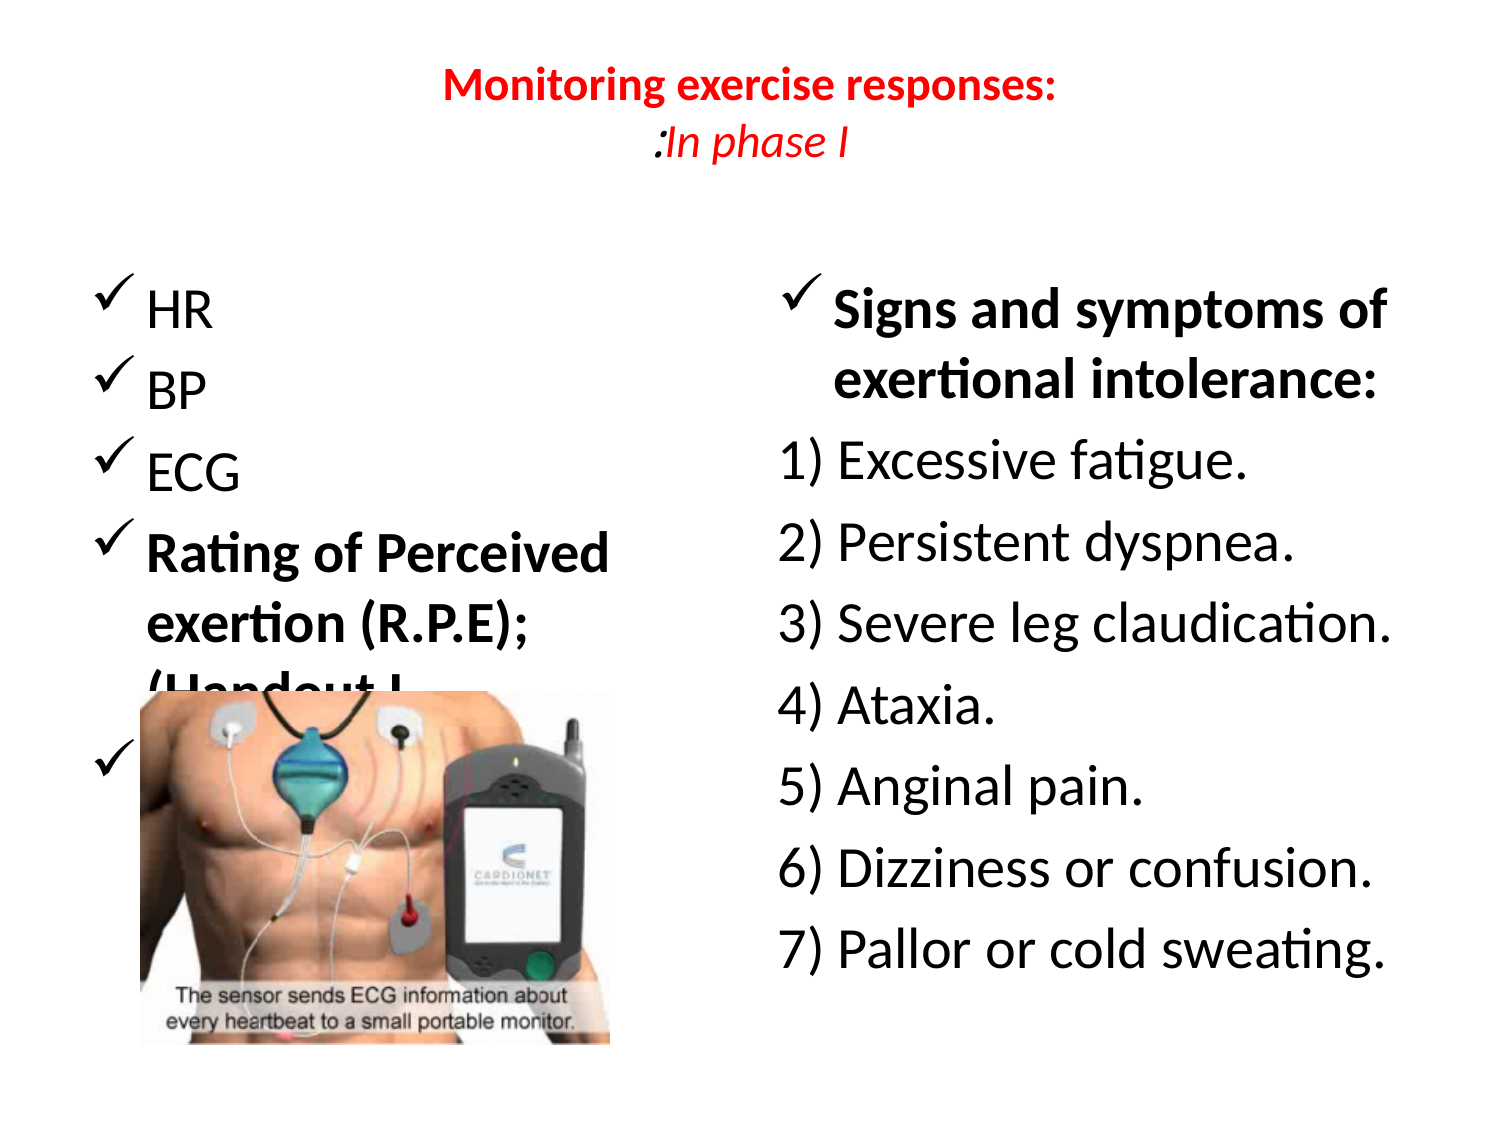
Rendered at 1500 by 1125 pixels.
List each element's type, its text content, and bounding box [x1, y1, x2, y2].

title Monitoring exercise responses: In phase I: [75, 45, 1425, 233]
list Signs and symptoms of exertional intolerance: 1) Excessive fatigue. 2) Persistent dyspnea. 3) Severe leg claudication. 4) Ataxia. 5) Anginal pain. 6) Dizziness or confusion. 7) Pallor or cold sweating. [762, 262, 1425, 1005]
picture [140, 691, 610, 1045]
list HR BP ECG Rating of Perceived exertion (R.P.E);(Handout I ) [75, 262, 738, 1005]
